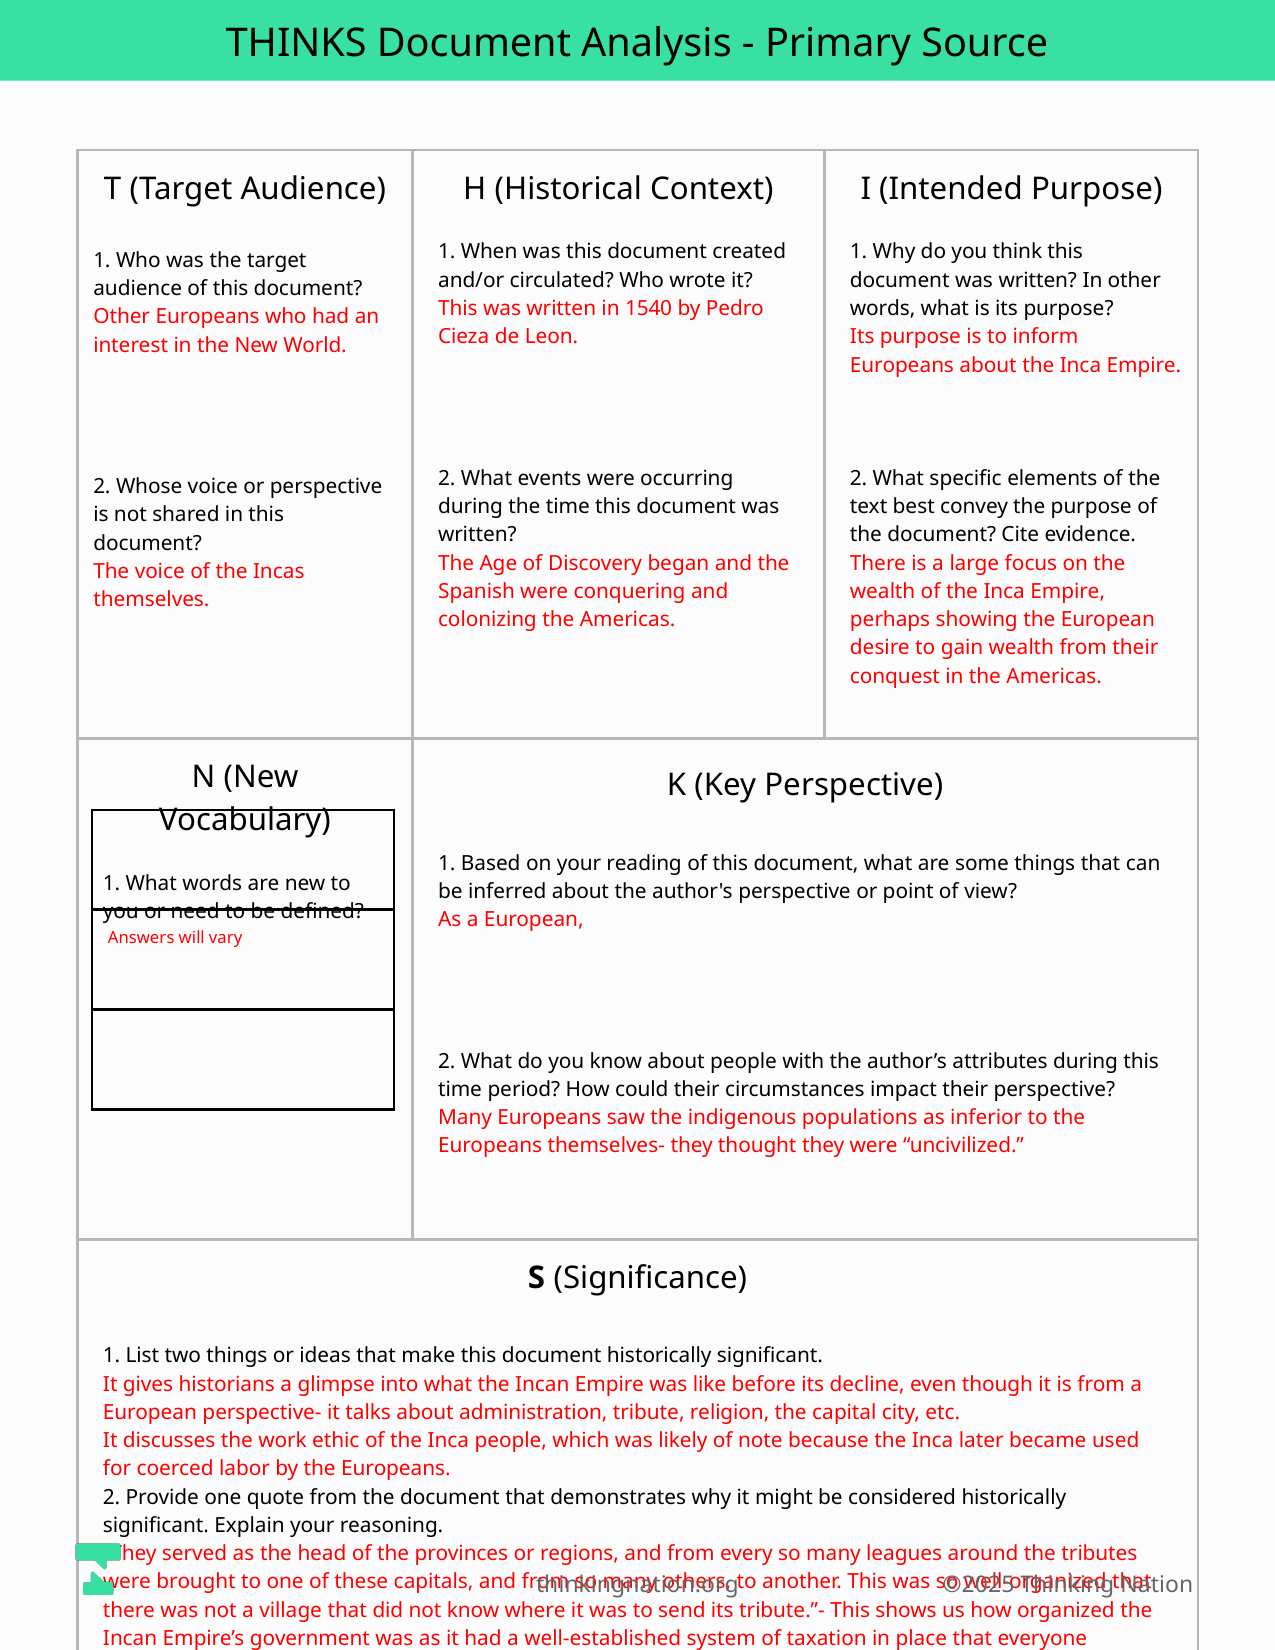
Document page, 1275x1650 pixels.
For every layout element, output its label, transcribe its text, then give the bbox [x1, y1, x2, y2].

table_header T (Target Audience) 1. Who was the target audience of this document? Other Europeans who had an interest in the New World. 2. Whose voice or perspective is not shared in this document? The voice of the Incas themselves. [79, 151, 411, 737]
table_cell N (New Vocabulary) 1. What words are new to you or need to be defined? [79, 740, 411, 1238]
table_cell [93, 1011, 393, 1108]
table_header H (Historical Context) 1. When was this document created and/or circulated? Who wrote it? This was written in 1540 by Pedro Cieza de Leon. 2. What events were occurring during the time this document was written? The Age of Discovery began and the Spanish were conquering and colonizing the Americas. [414, 151, 823, 737]
table_header [93, 811, 393, 908]
table_cell S (Significance) 1. List two things or ideas that make this document historically significant. It gives historians a glimpse into what the Incan Empire was like before its decline, even though it is from a European perspective- it talks about administration, tribute, religion, the capital city, etc. It discusses the work ethic of the Inca people, which was likely of note because the Inca later became used for coerced labor by the Europeans. 2. Provide one quote from the document that demonstrates why it might be considered historically significant. Explain your reasoning. “They served as the head of the provinces or regions, and from every so many leagues around the tributes were brought to one of these capitals, and from so many others, to another. This was so well-organized that there was not a village that did not know where it was to send its tribute.”- This shows us how organized the Incan Empire’s government was as it had a well-established system of taxation in place that everyone understood and adhered to. [79, 1241, 1197, 1650]
picture [62, 1533, 134, 1605]
text_box THINKS Document Analysis - Primary Source [0, 0, 1275, 81]
text_box thinkingnation.org [486, 1553, 789, 1605]
table_header I (Intended Purpose) 1. Why do you think this document was written? In other words, what is its purpose? Its purpose is to inform Europeans about the Inca Empire. 2. What specific elements of the text best convey the purpose of the document? Cite evidence. There is a large focus on the wealth of the Inca Empire, perhaps showing the European desire to gain wealth from their conquest in the Americas. [826, 151, 1197, 737]
table_cell K (Key Perspective) 1. Based on your reading of this document, what are some things that can be inferred about the author's perspective or point of view? As a European, 2. What do you know about people with the author’s attributes during this time period? How could their circumstances impact their perspective? Many Europeans saw the indigenous populations as inferior to the Europeans themselves- they thought they were “uncivilized.” [414, 740, 1197, 1238]
table_cell Answers will vary [93, 911, 393, 1008]
text_box ©2025 Thinking Nation [907, 1553, 1210, 1605]
